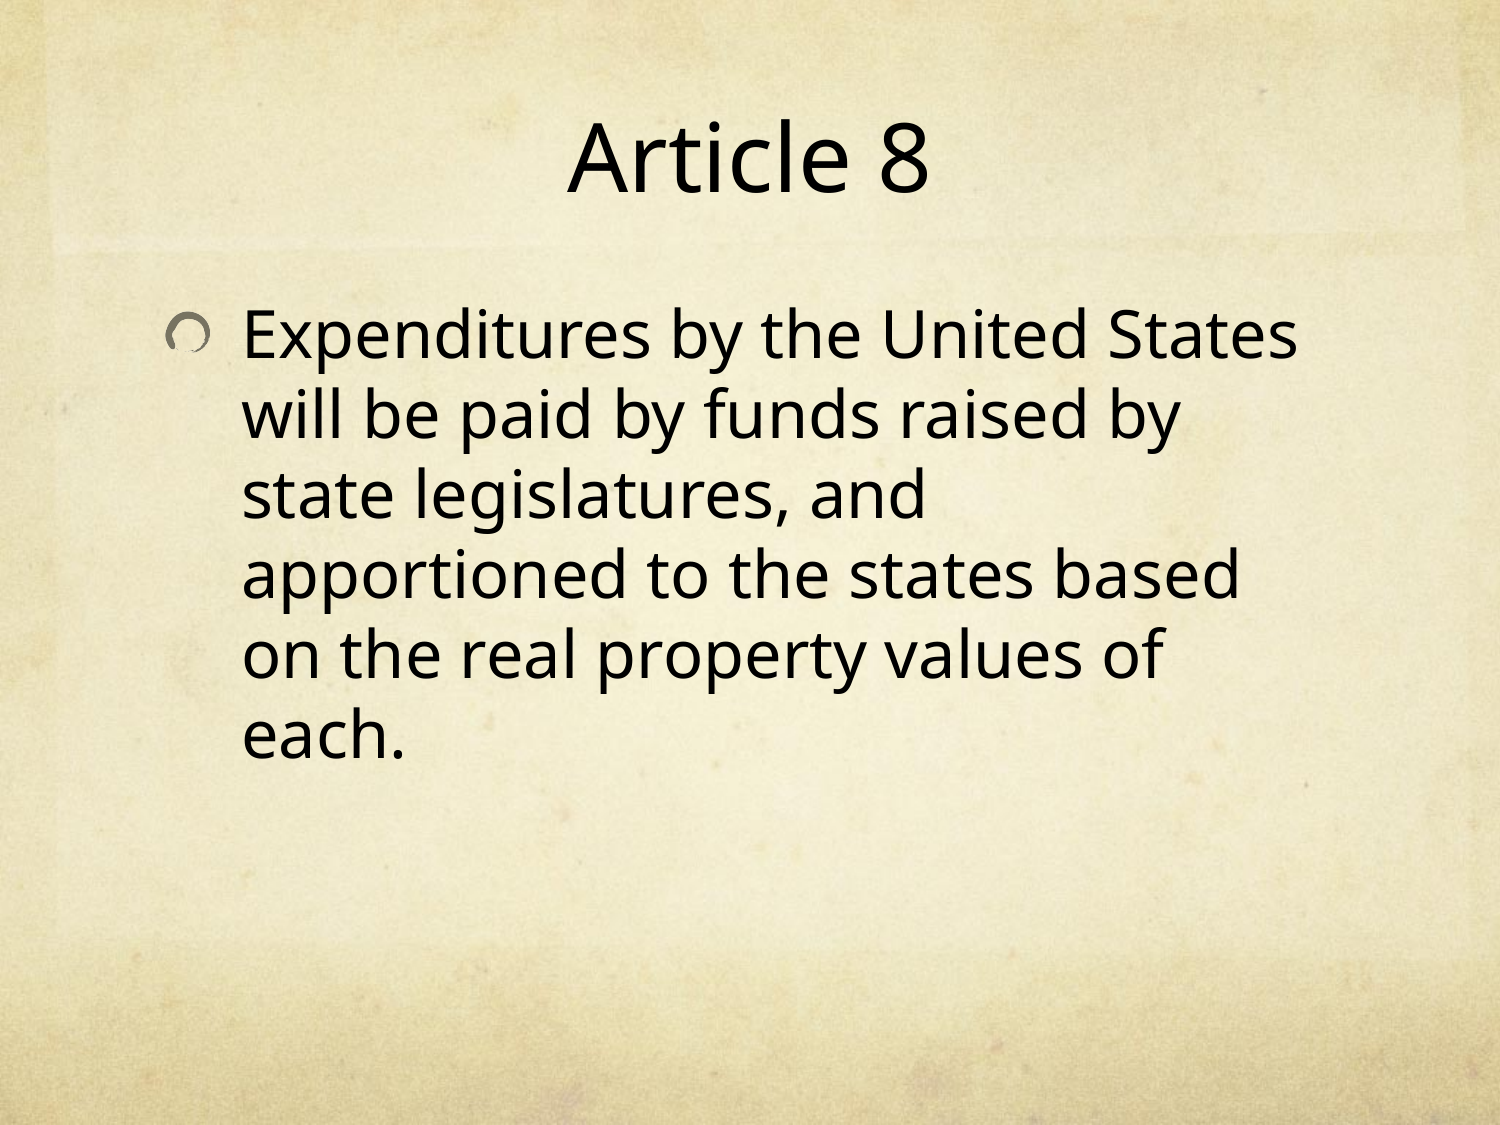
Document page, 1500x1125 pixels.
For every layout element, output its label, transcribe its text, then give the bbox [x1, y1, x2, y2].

picture [0, 0, 1500, 1125]
list Expenditures by the United States will be paid by funds raised by state legislatures, and apportioned to the states based on the real property values of each. [150, 284, 1350, 950]
title Article 8 [150, 82, 1350, 225]
